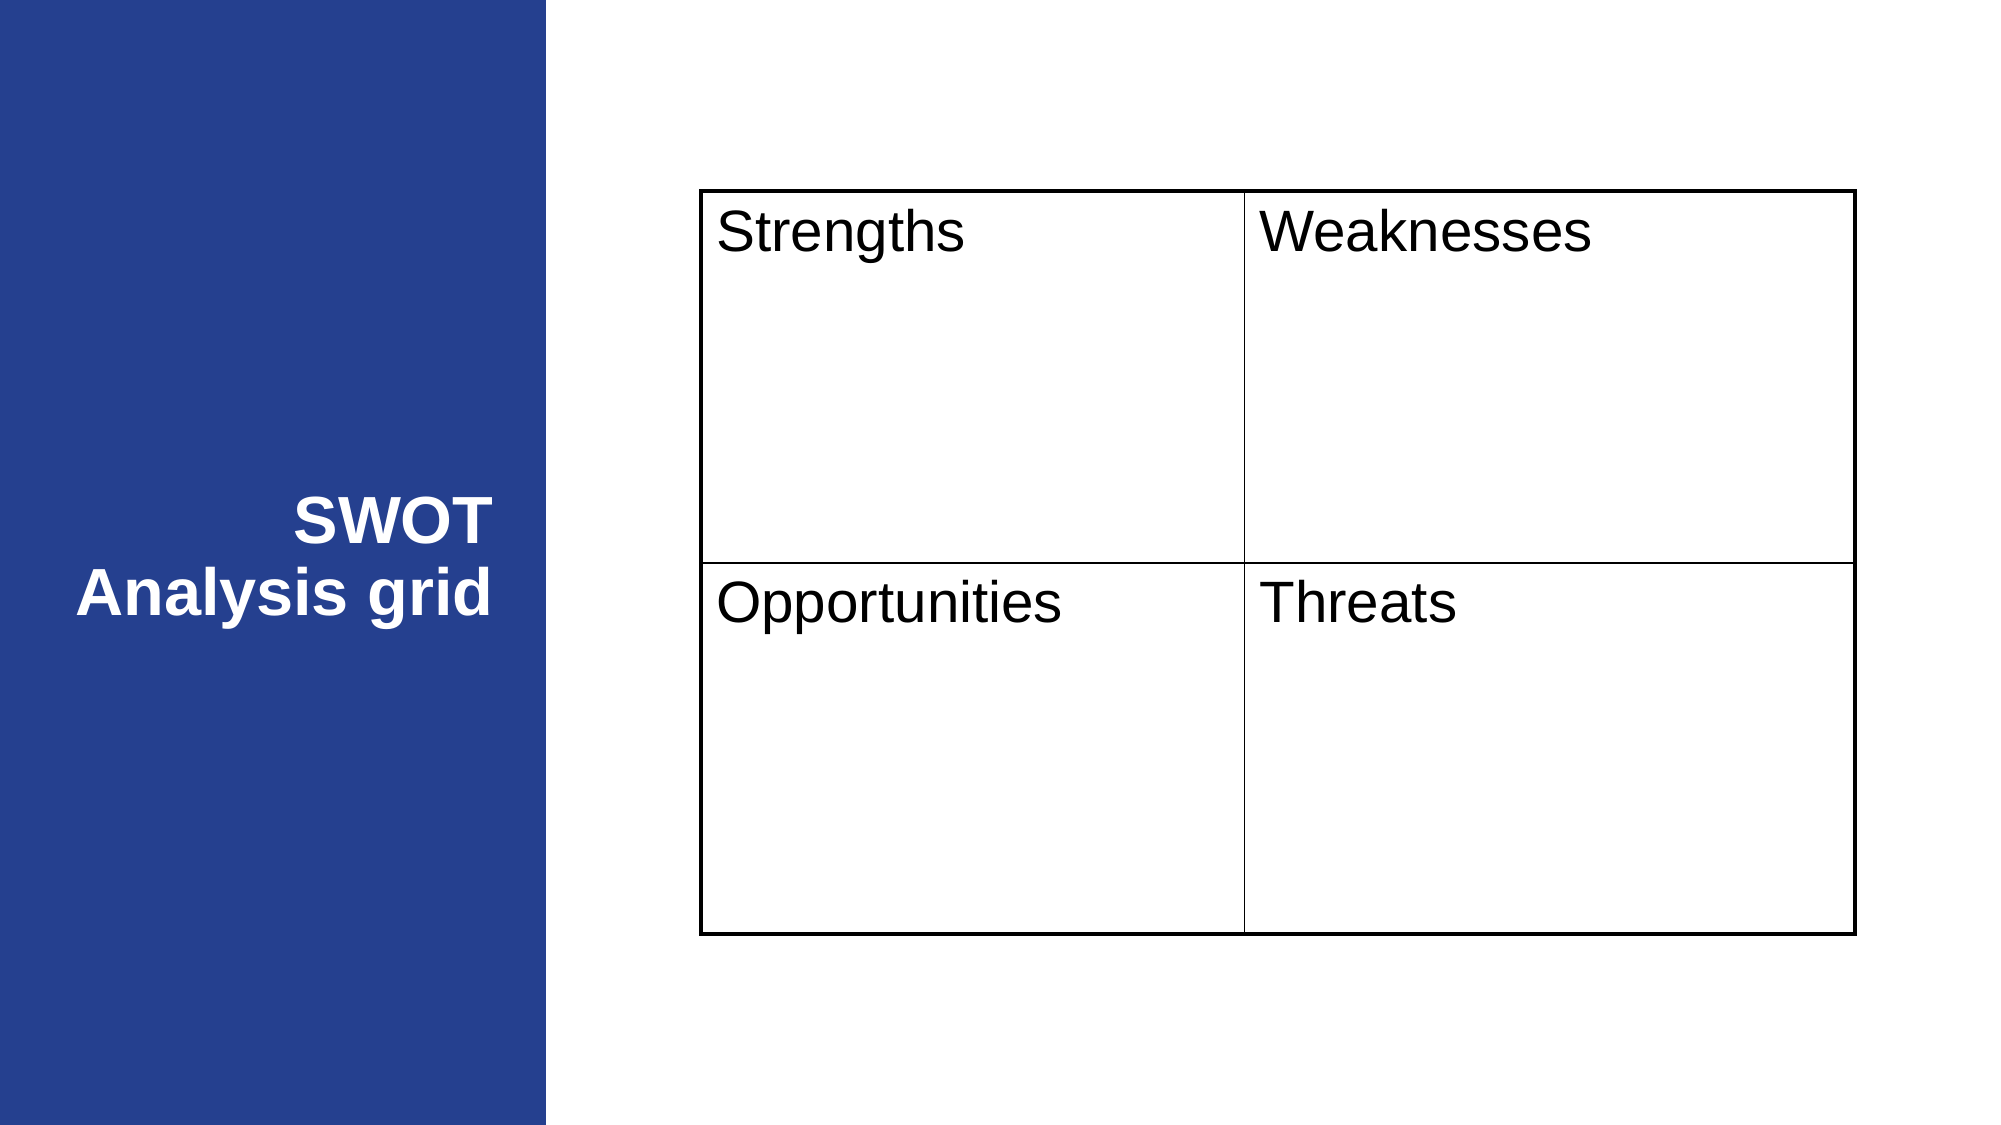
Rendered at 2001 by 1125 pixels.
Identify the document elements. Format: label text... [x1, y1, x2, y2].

table_header Strengths [703, 193, 1244, 562]
title SWOT Analysis grid [37, 448, 509, 667]
table_cell Opportunities [703, 564, 1244, 932]
table_cell Threats [1245, 564, 1853, 932]
table_header Weaknesses [1245, 193, 1853, 562]
